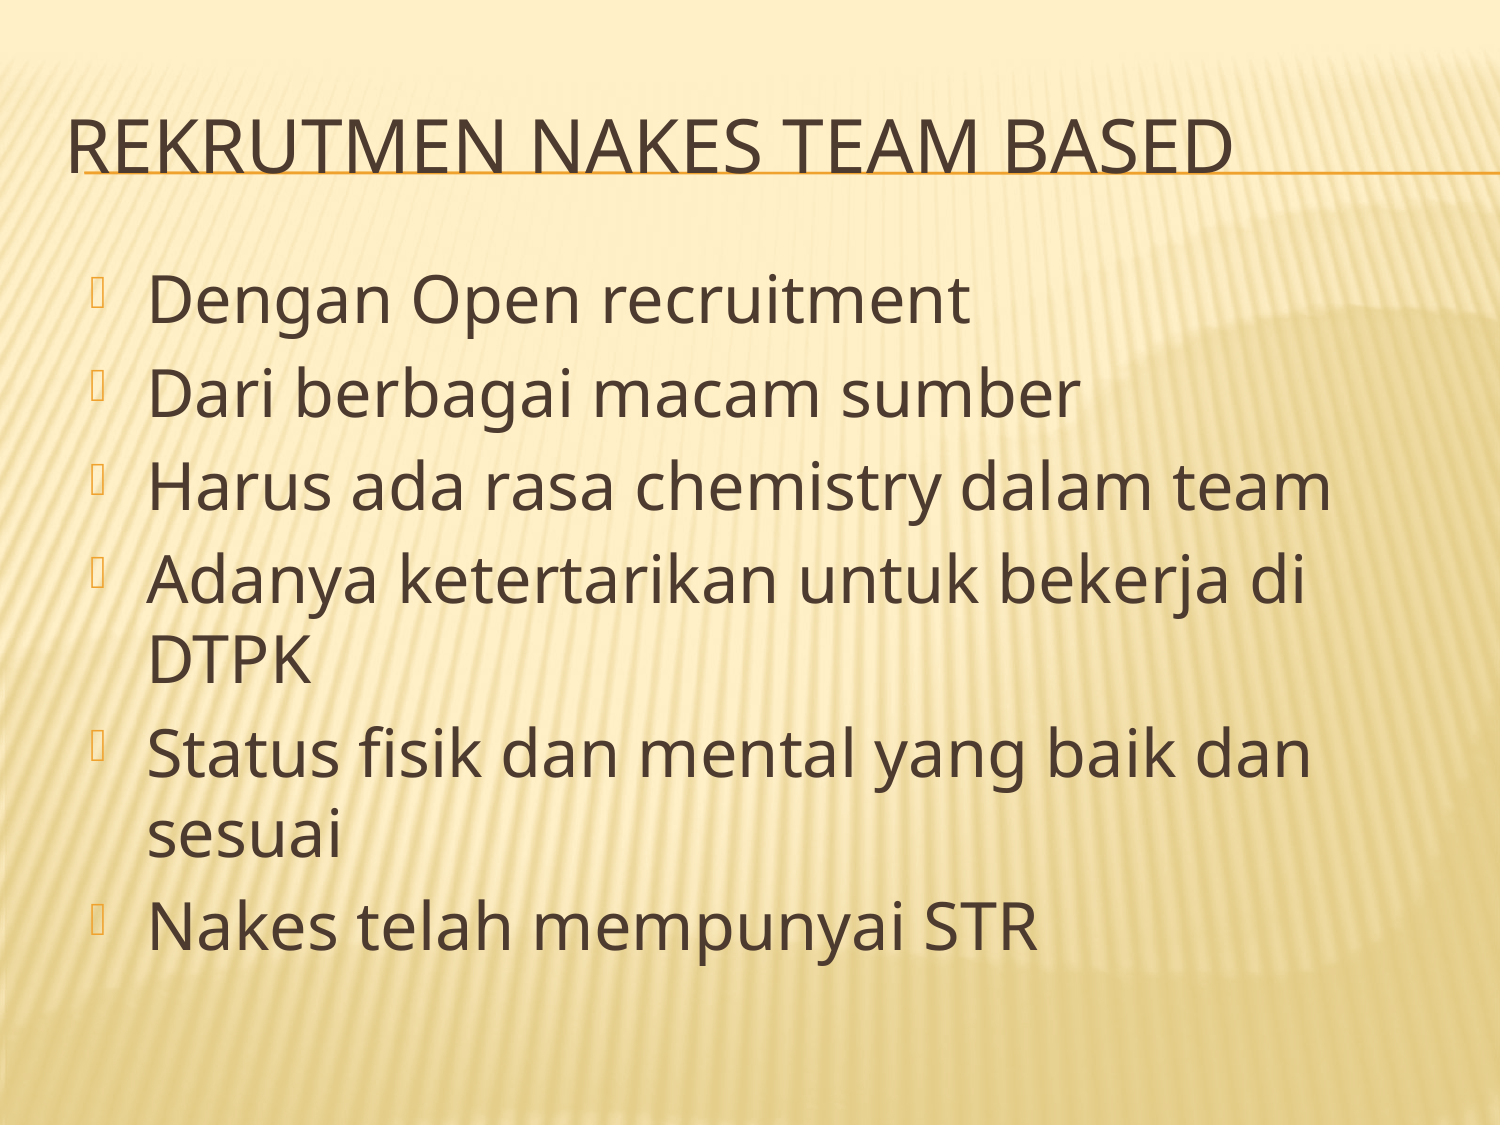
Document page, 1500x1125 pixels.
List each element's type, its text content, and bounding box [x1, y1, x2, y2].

list Dengan Open recruitment Dari berbagai macam sumber Harus ada rasa chemistry dalam team Adanya ketertarikan untuk bekerja di DTPK Status fisik dan mental yang baik dan sesuai Nakes telah mempunyai STR [75, 249, 1425, 1005]
title Rekrutmen Nakes Team Based [50, 75, 1475, 213]
